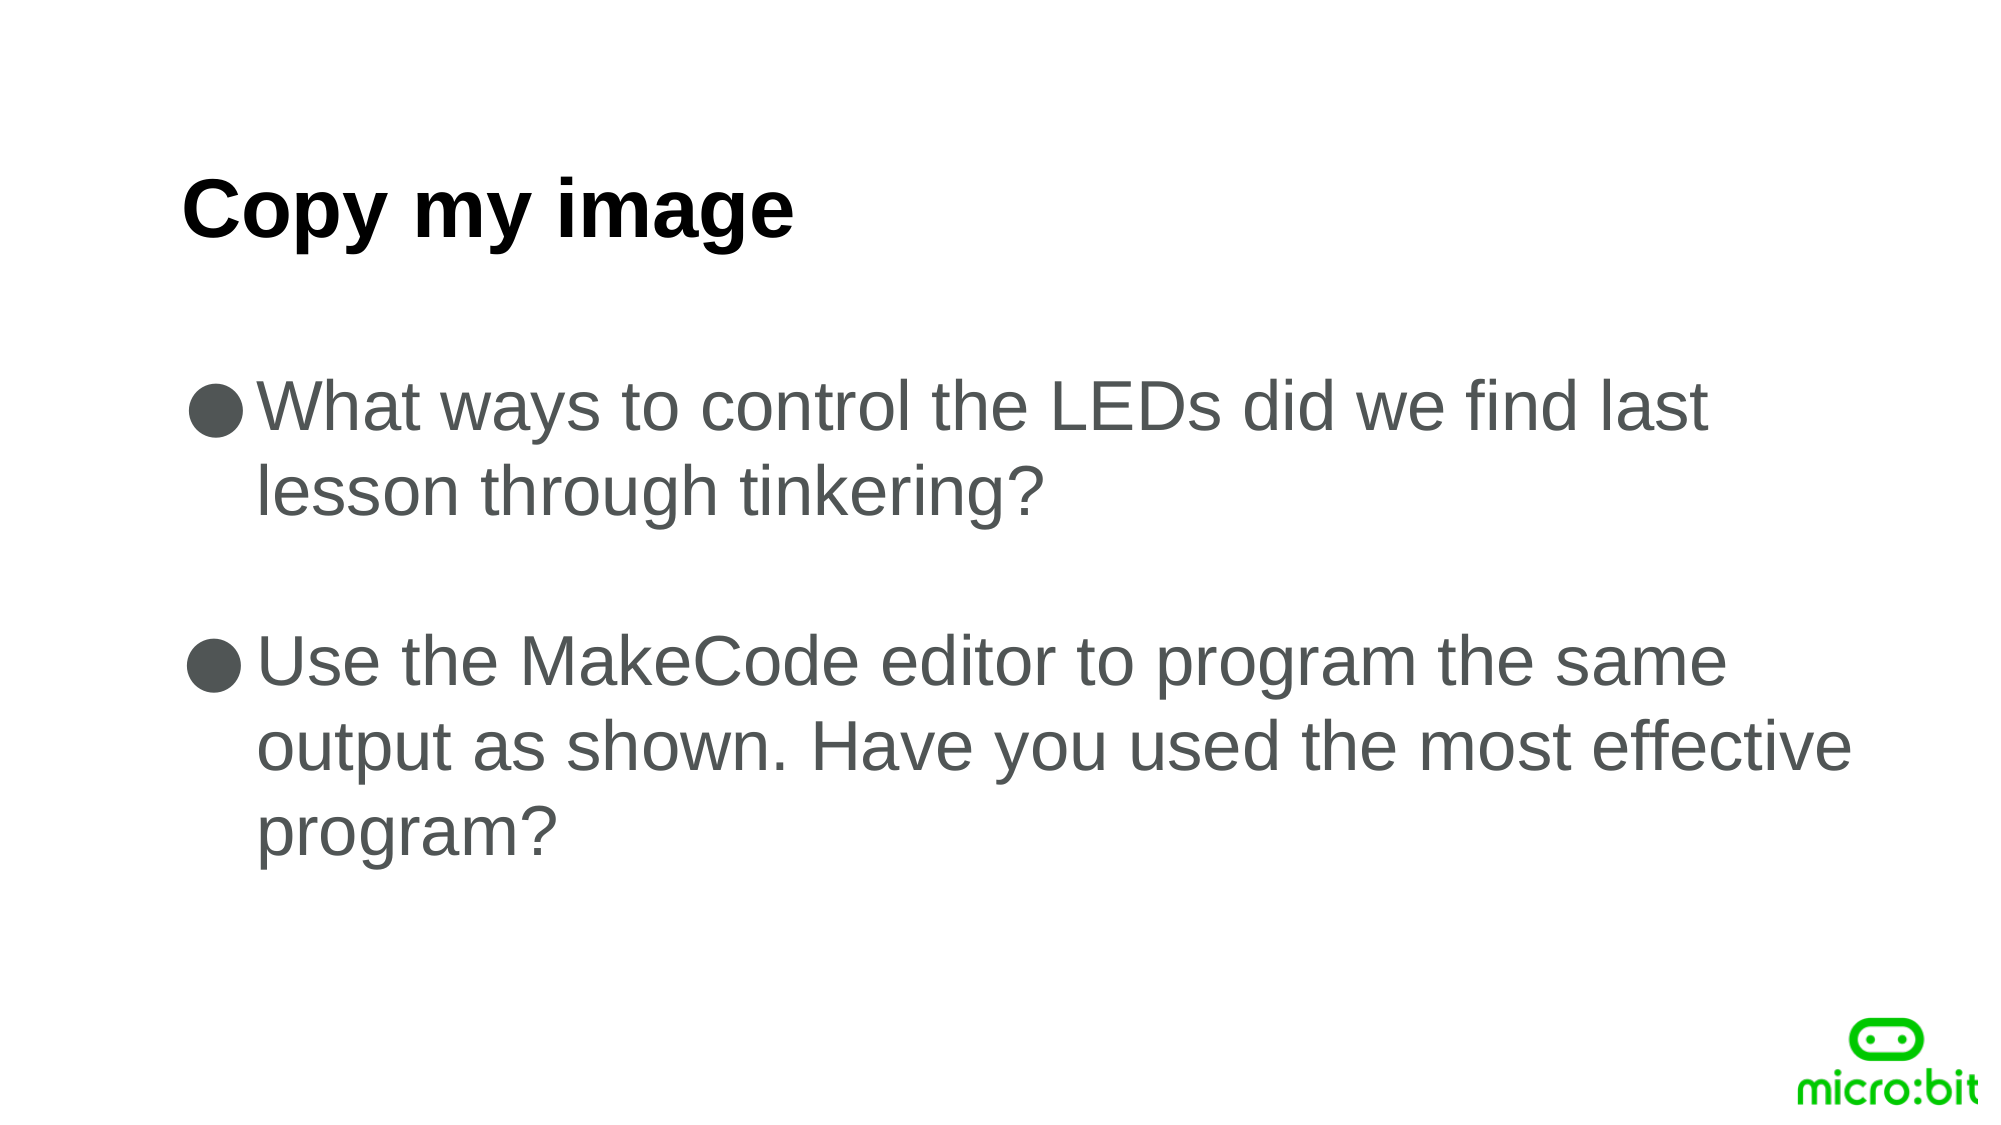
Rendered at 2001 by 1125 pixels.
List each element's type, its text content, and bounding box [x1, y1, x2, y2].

text_box Copy my image What ways to control the LEDs did we find last lesson through tinkering? Use the MakeCode editor to program the same output as shown. Have you used the most effective program? [166, 60, 1918, 884]
picture [1797, 1017, 1978, 1106]
